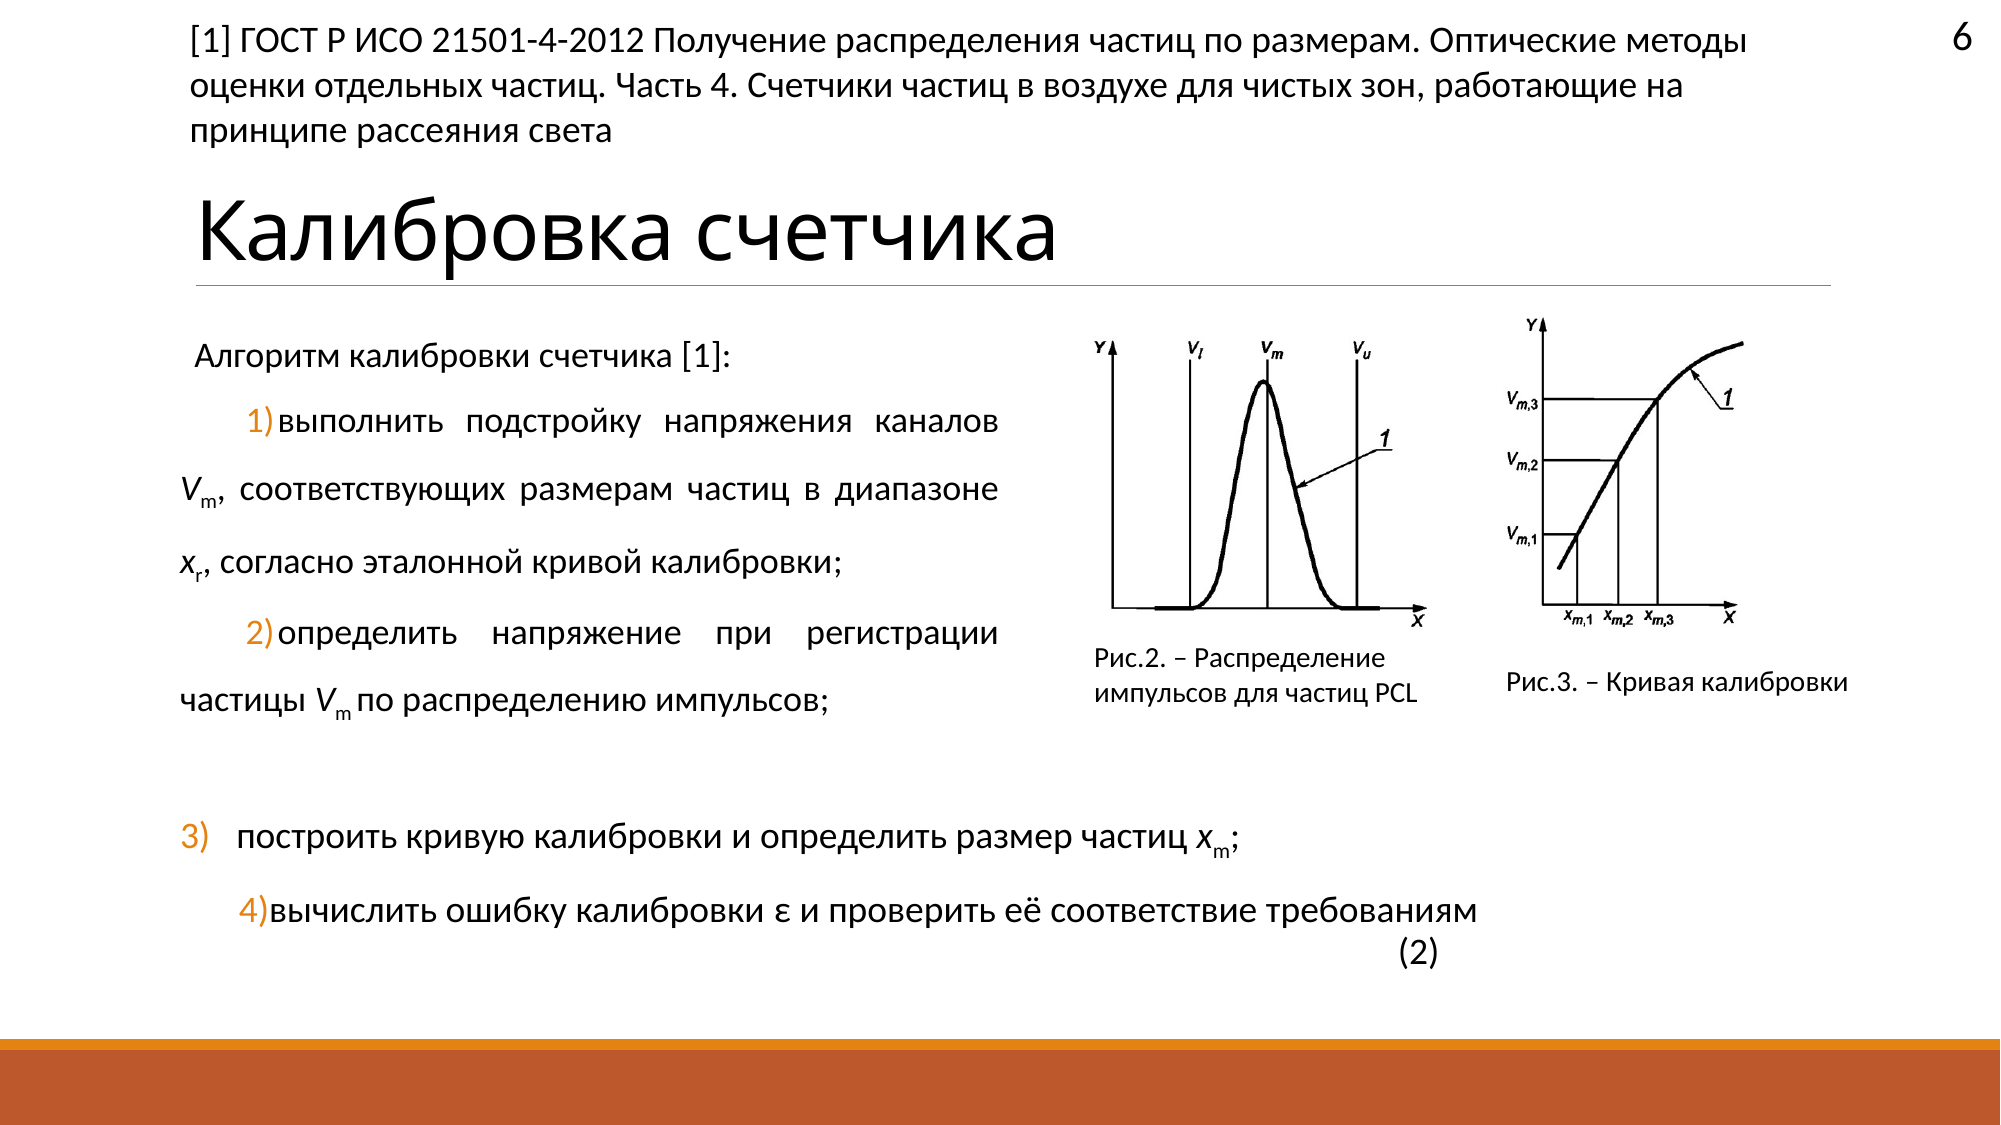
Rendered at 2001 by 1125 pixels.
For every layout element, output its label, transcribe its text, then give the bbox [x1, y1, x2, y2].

text_box 6 [1923, 1, 2000, 67]
text_box [1] ГОСТ Р ИСО 21501-4-2012 Получение распределения частиц по размерам. Оптические методы оценки отдельных частиц. Часть 4. Счетчики частиц в воздухе для чистых зон, работающие на принципе рассеяния света [174, 7, 1825, 157]
picture [1490, 306, 1757, 634]
text_box Рис.3. – Кривая калибровки [1491, 655, 1867, 706]
title Калибровка счетчика [180, 47, 1830, 285]
list Алгоритм калибровки счетчика [1]: выполнить подстройку напряжения каналов Vm, соответствующих размерам частиц в диапазоне xr, согласно эталонной кривой калибровки; определить напряжение при регистрации частицы Vm по распределению импульсов; [180, 302, 1000, 778]
text_box Рис.2. – Распределение импульсов для частиц PCL [1079, 630, 1455, 716]
text_box построить кривую калибровки и определить размер частиц xm; вычислить ошибку калибровки ε и проверить её соответствие требованиям [179, 778, 1492, 1025]
picture [1078, 323, 1437, 634]
